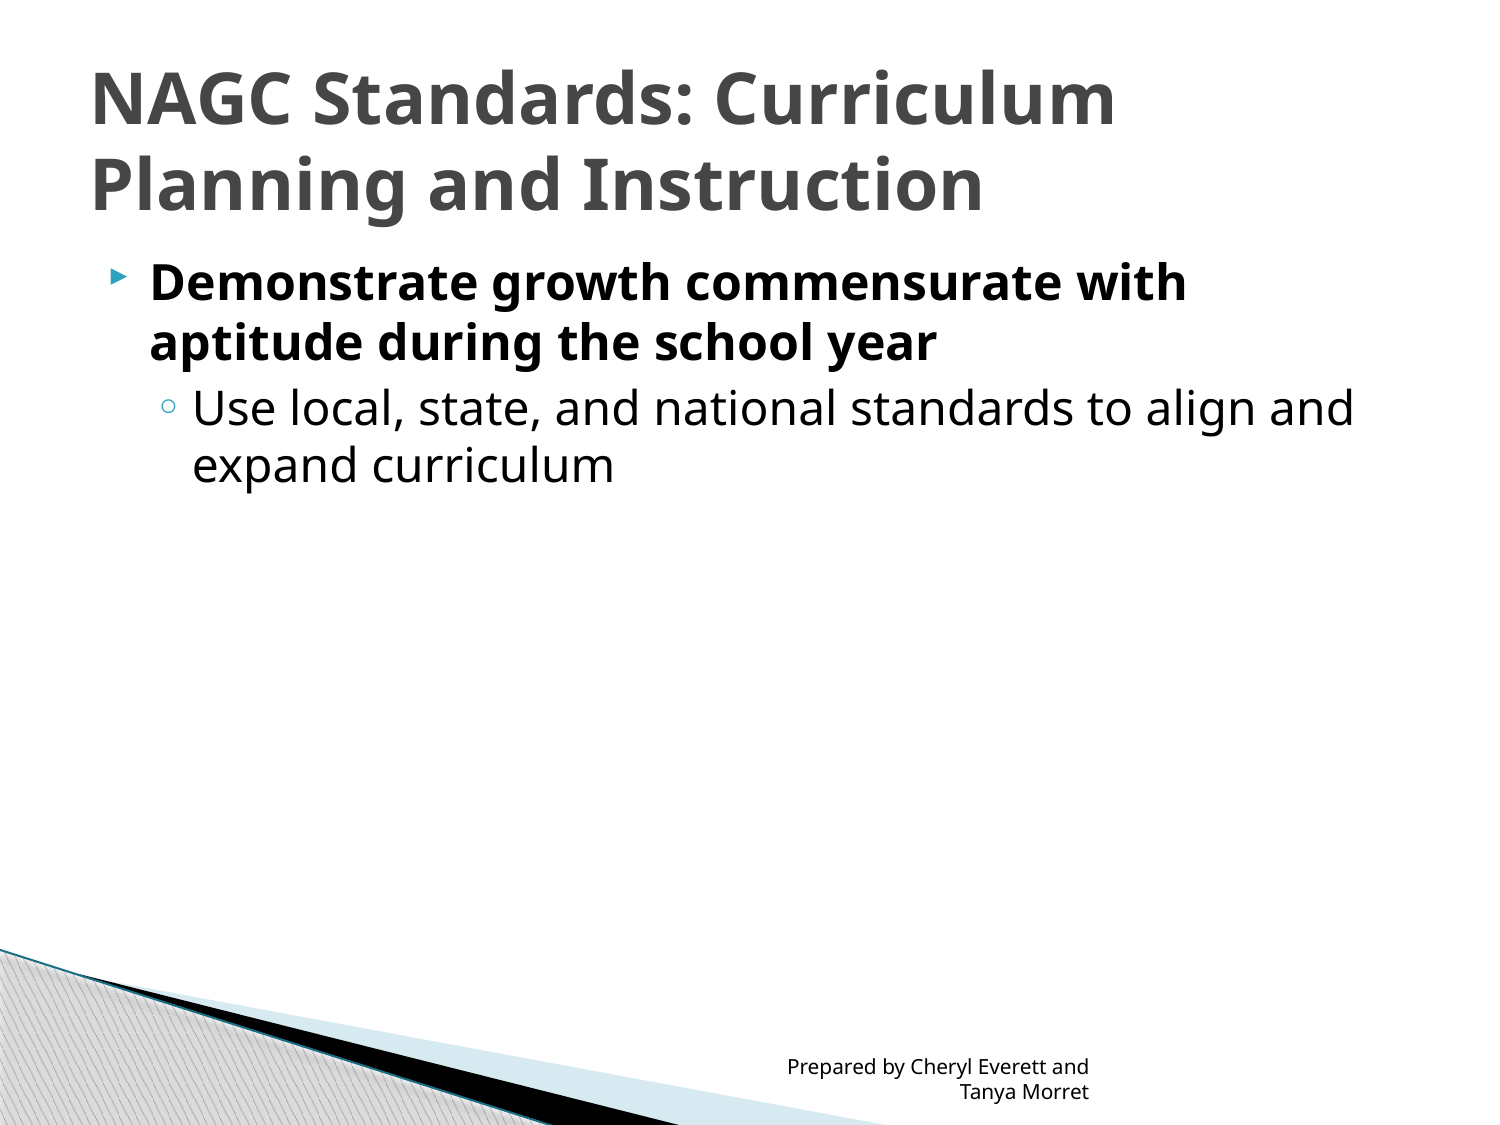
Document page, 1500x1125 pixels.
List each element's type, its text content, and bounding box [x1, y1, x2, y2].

footer Prepared by Cheryl Everett and Tanya Morret [718, 1051, 1105, 1112]
list Demonstrate growth commensurate with aptitude during the school year Use local, state, and national standards to align and expand curriculum [74, 242, 1426, 986]
title NAGC Standards: Curriculum Planning and Instruction [75, 45, 1425, 233]
